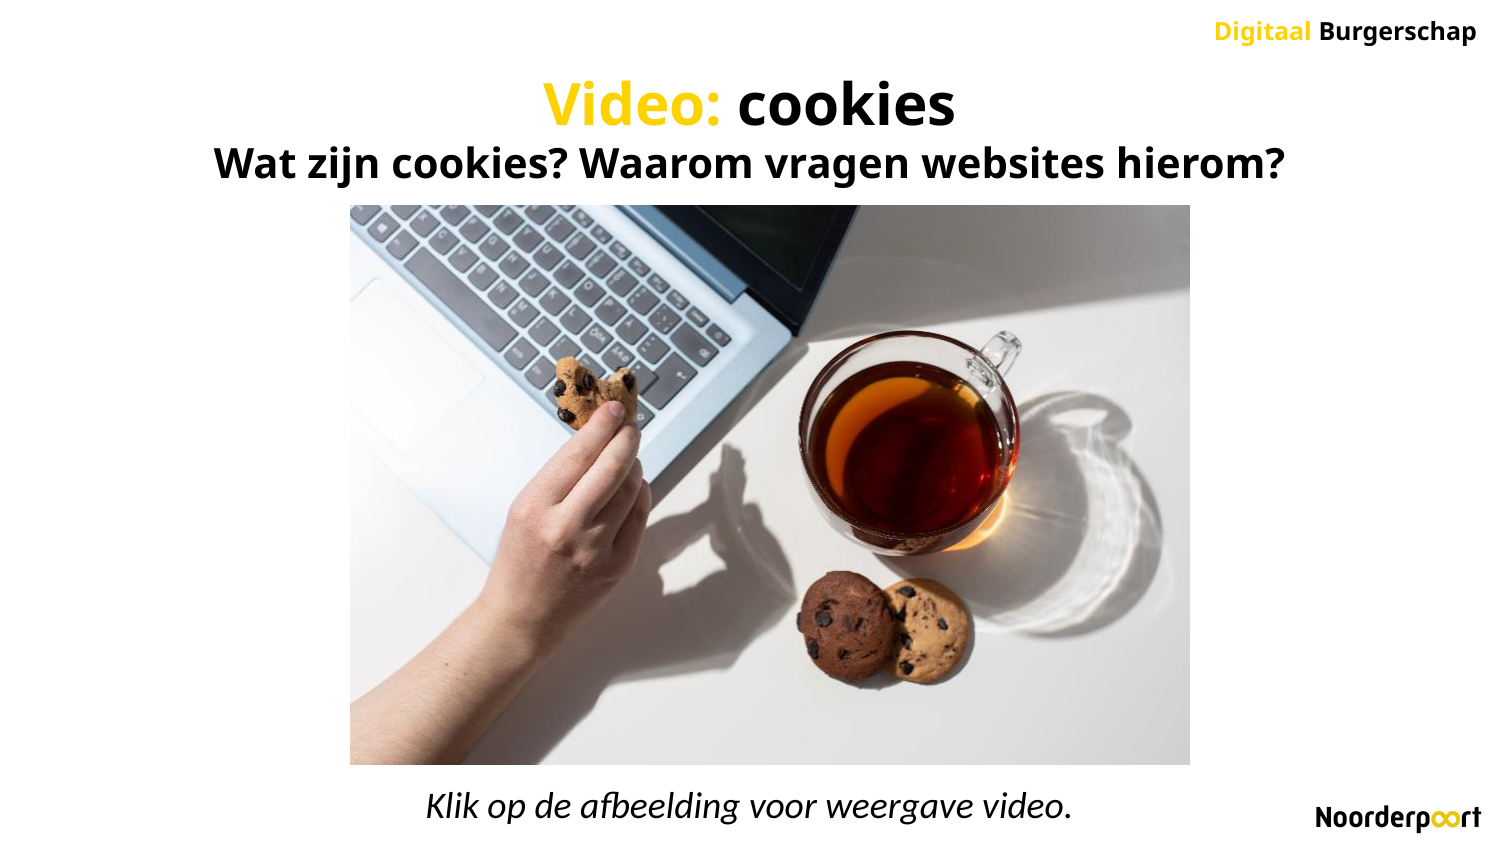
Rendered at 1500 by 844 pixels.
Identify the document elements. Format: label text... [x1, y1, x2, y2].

text_box Klik op de afbeelding voor weergave video. [410, 773, 1090, 834]
picture [1315, 804, 1482, 835]
text_box Video: cookies Wat zijn cookies? Waarom vragen websites hierom? [137, 59, 1363, 195]
picture [350, 204, 1190, 766]
text_box Digitaal Burgerschap [1199, 8, 1500, 54]
